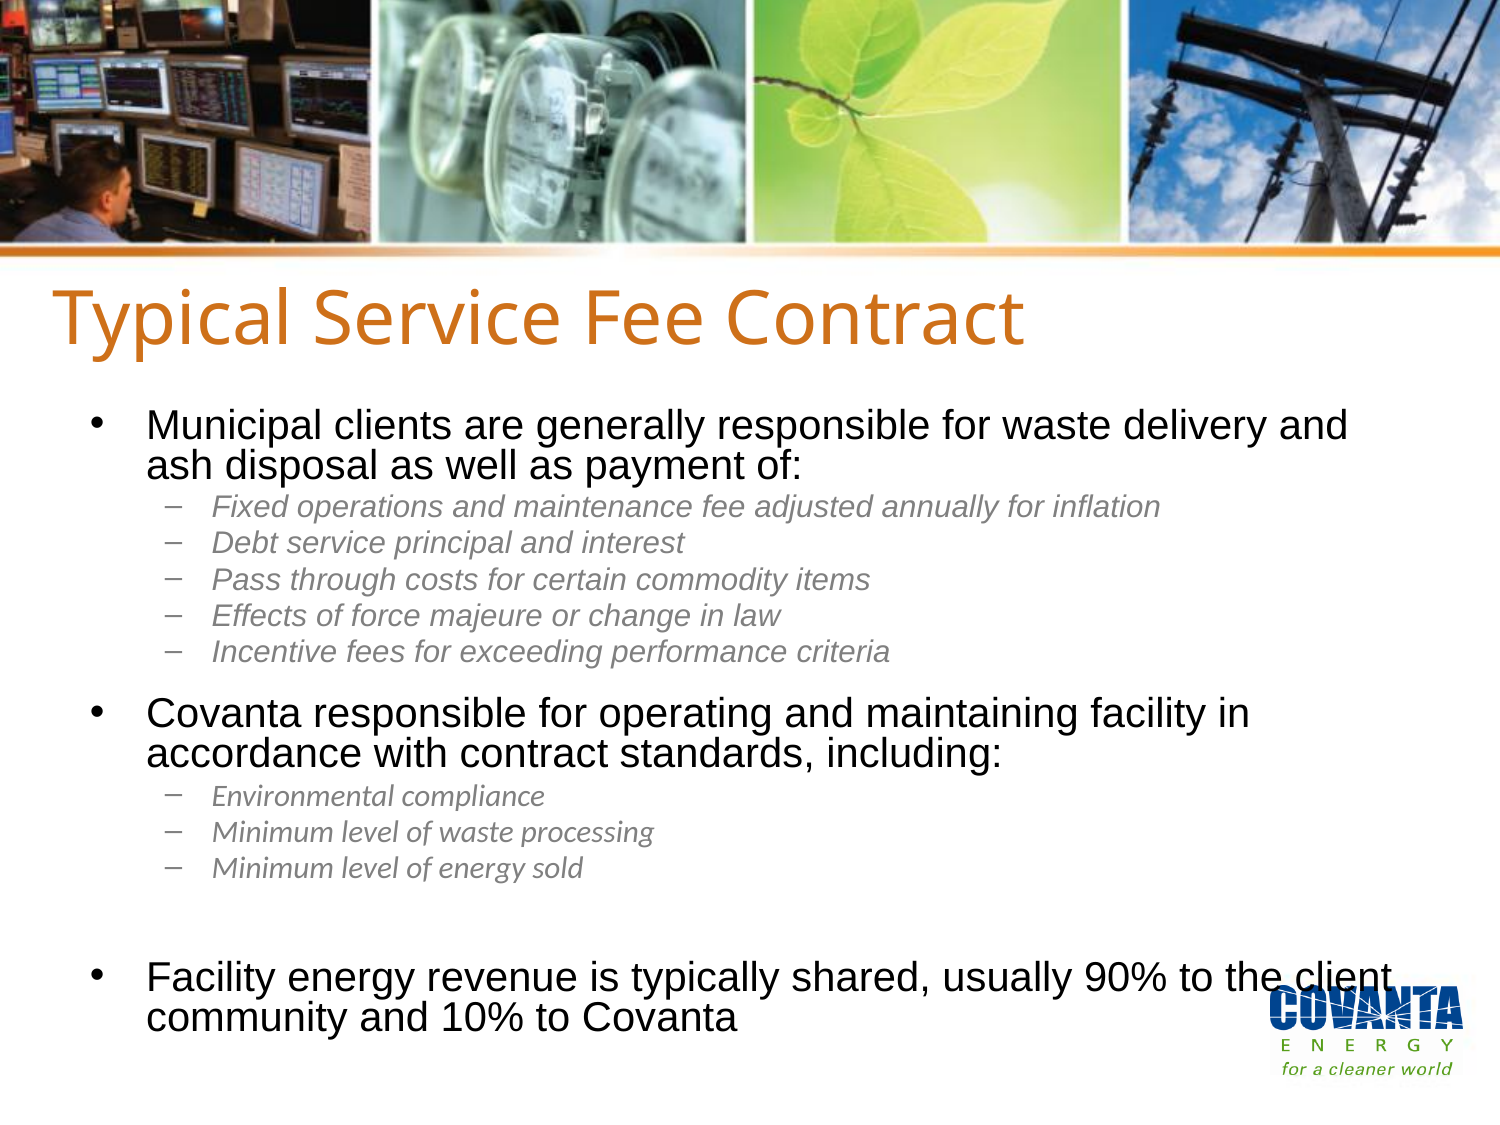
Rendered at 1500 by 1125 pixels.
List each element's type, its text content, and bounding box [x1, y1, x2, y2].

picture [0, 0, 1500, 1125]
title Typical Service Fee Contract [37, 262, 1388, 375]
list Municipal clients are generally responsible for waste delivery and ash disposal as well as payment of: Fixed operations and maintenance fee adjusted annually for inflation Debt service principal and interest Pass through costs for certain commodity items Effects of force majeure or change in law Incentive fees for exceeding performance criteria Covanta responsible for operating and maintaining facility in accordance with contract standards, including: Environmental compliance Minimum level of waste processing Minimum level of energy sold Facility energy revenue is typically shared, usually 90% to the client community and 10% to Covanta [75, 399, 1425, 943]
